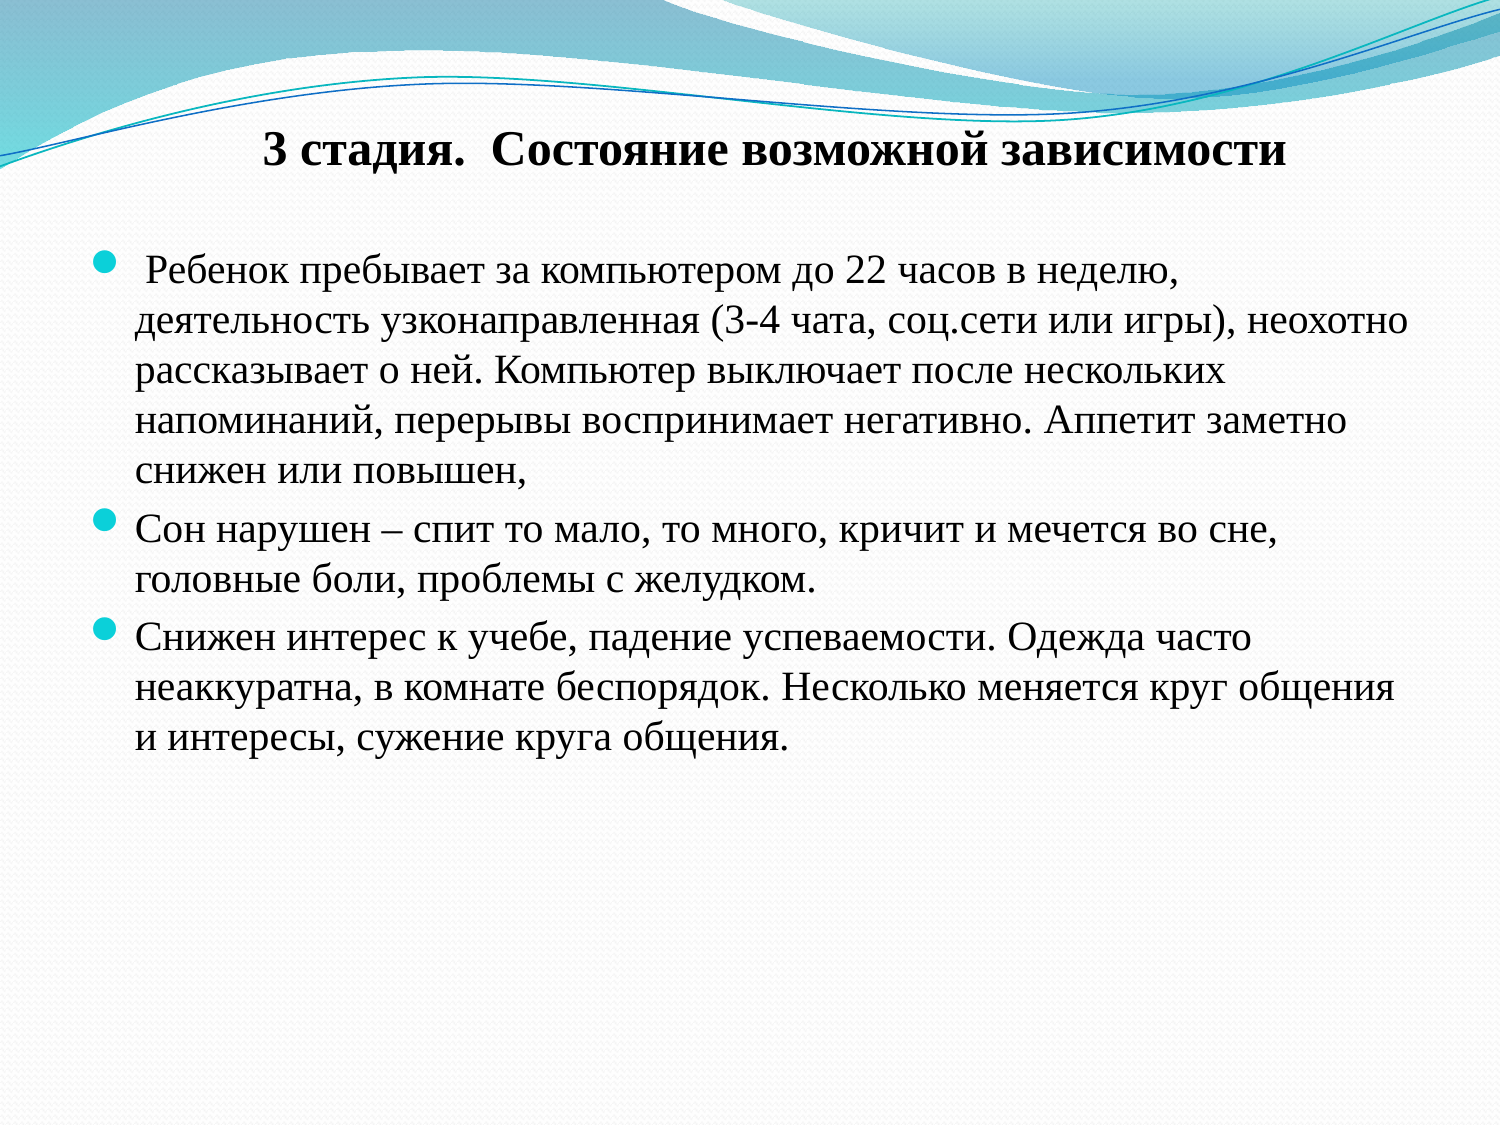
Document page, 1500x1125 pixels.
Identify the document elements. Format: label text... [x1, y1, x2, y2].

list Ребенок пребывает за компьютером до 22 часов в неделю, деятельность узконаправленная (3-4 чата, соц.сети или игры), неохотно рассказывает о ней. Компьютер выключает после нескольких напоминаний, перерывы воспринимает негативно. Аппетит заметно снижен или повышен, Сон нарушен – спит то мало, то много, кричит и мечется во сне, головные боли, проблемы с желудком. Снижен интерес к учебе, падение успеваемости. Одежда часто неаккуратна, в комнате беспорядок. Несколько меняется круг общения и интересы, сужение круга общения. [75, 234, 1425, 1038]
title 3 стадия. Состояние возможной зависимости [75, 58, 1425, 176]
